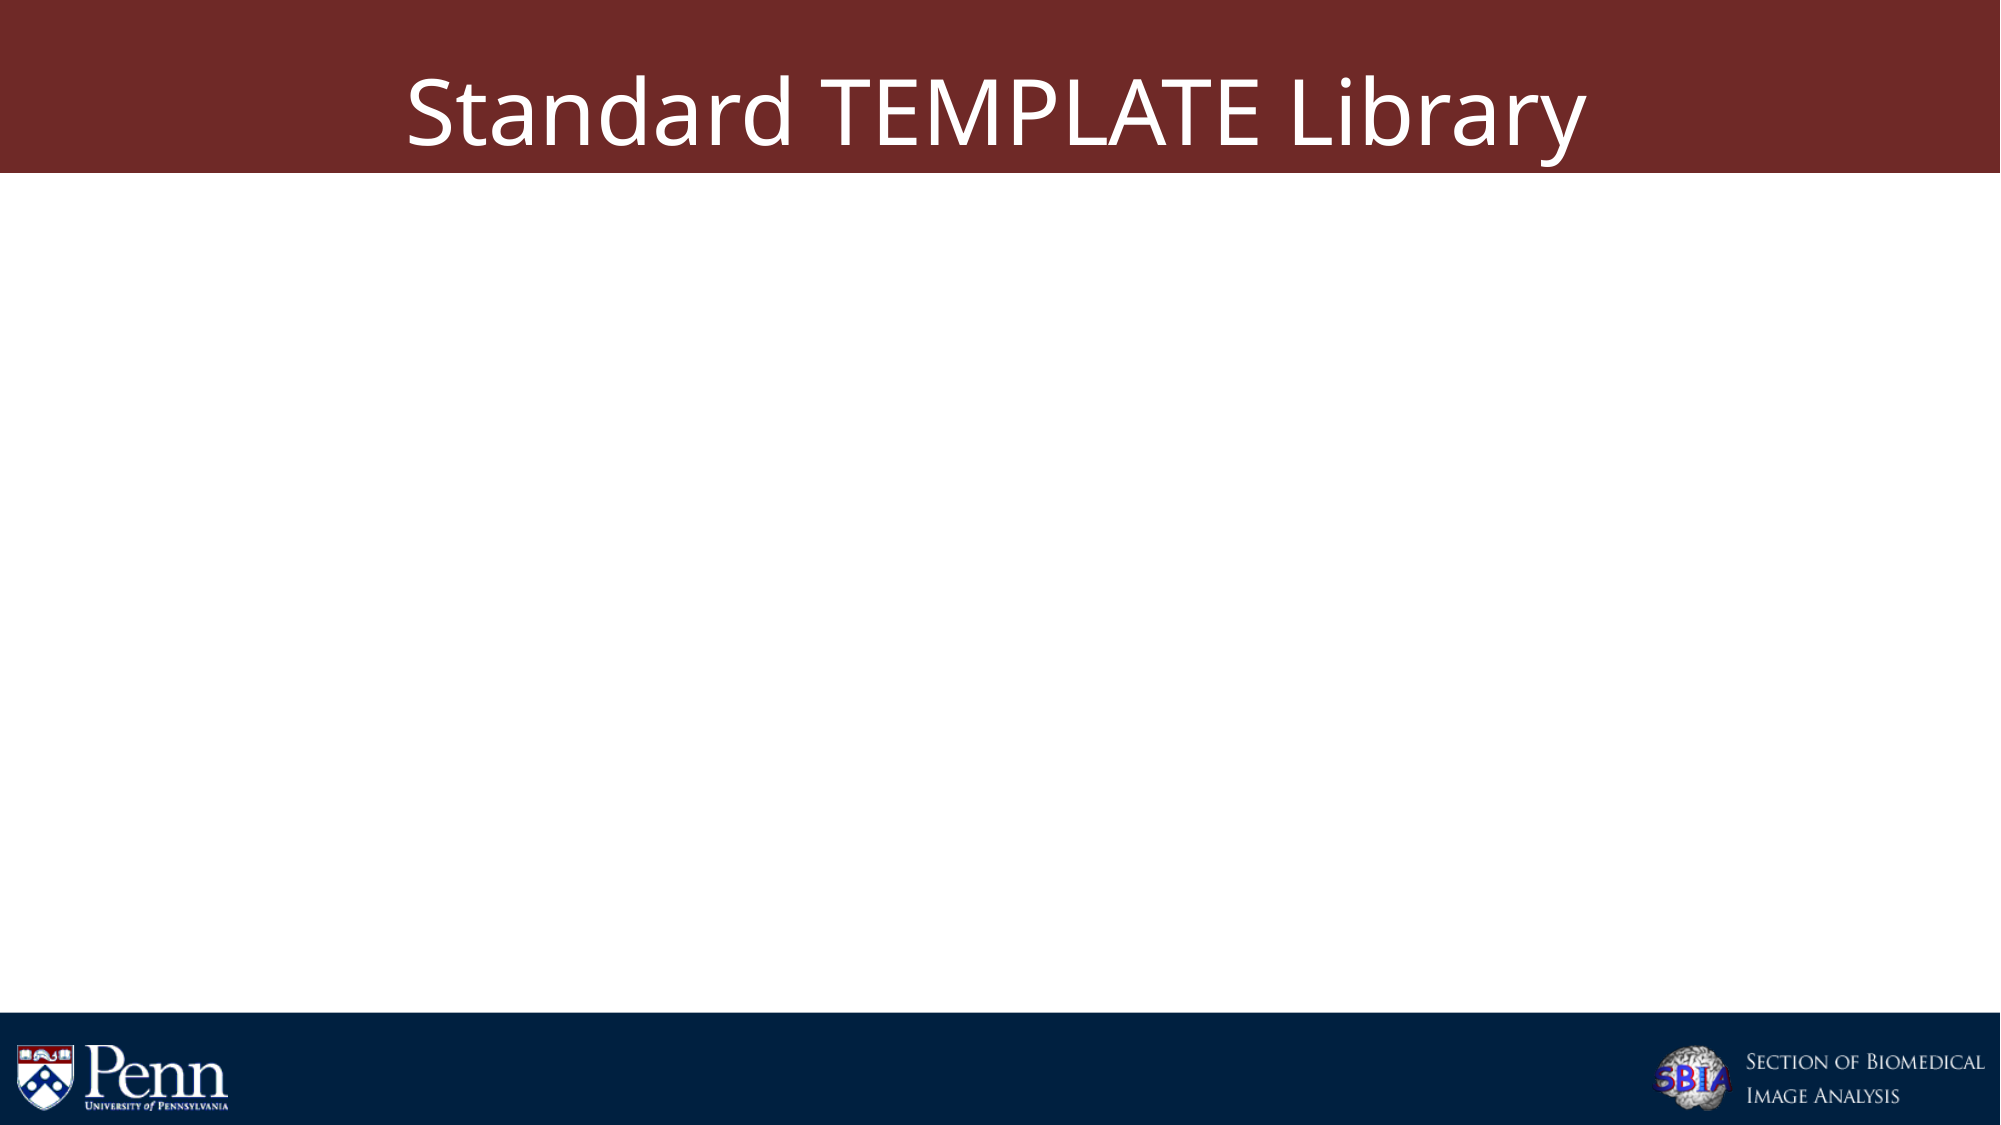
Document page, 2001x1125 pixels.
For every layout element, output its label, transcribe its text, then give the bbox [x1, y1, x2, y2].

picture [1652, 1044, 1985, 1112]
title Standard TEMPLATE Library [42, 0, 1952, 173]
picture [17, 1045, 228, 1111]
